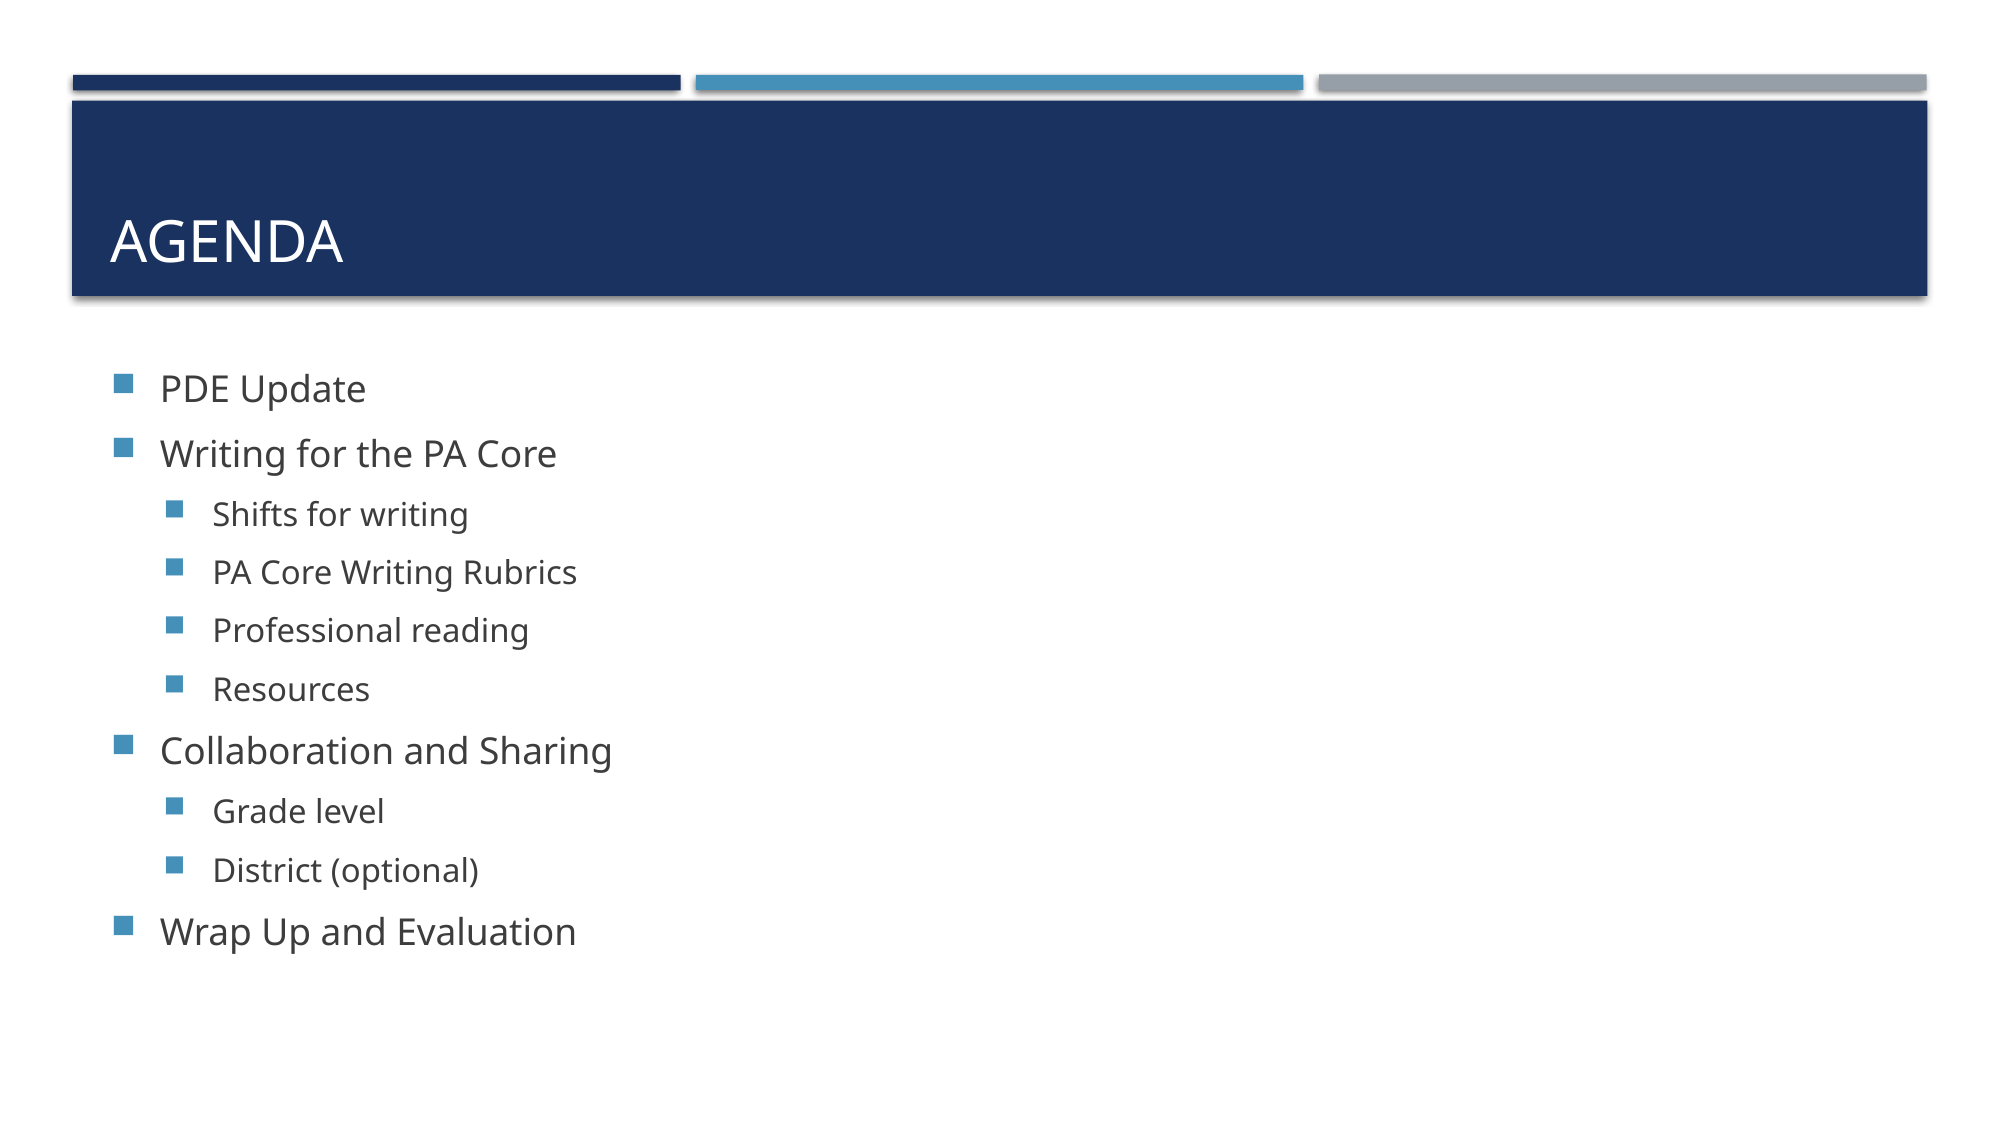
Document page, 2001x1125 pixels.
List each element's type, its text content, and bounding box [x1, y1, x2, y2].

list PDE Update Writing for the PA Core Shifts for writing PA Core Writing Rubrics Professional reading Resources Collaboration and Sharing Grade level District (optional) Wrap Up and Evaluation [95, 357, 1905, 962]
title agenda [95, 115, 1905, 282]
